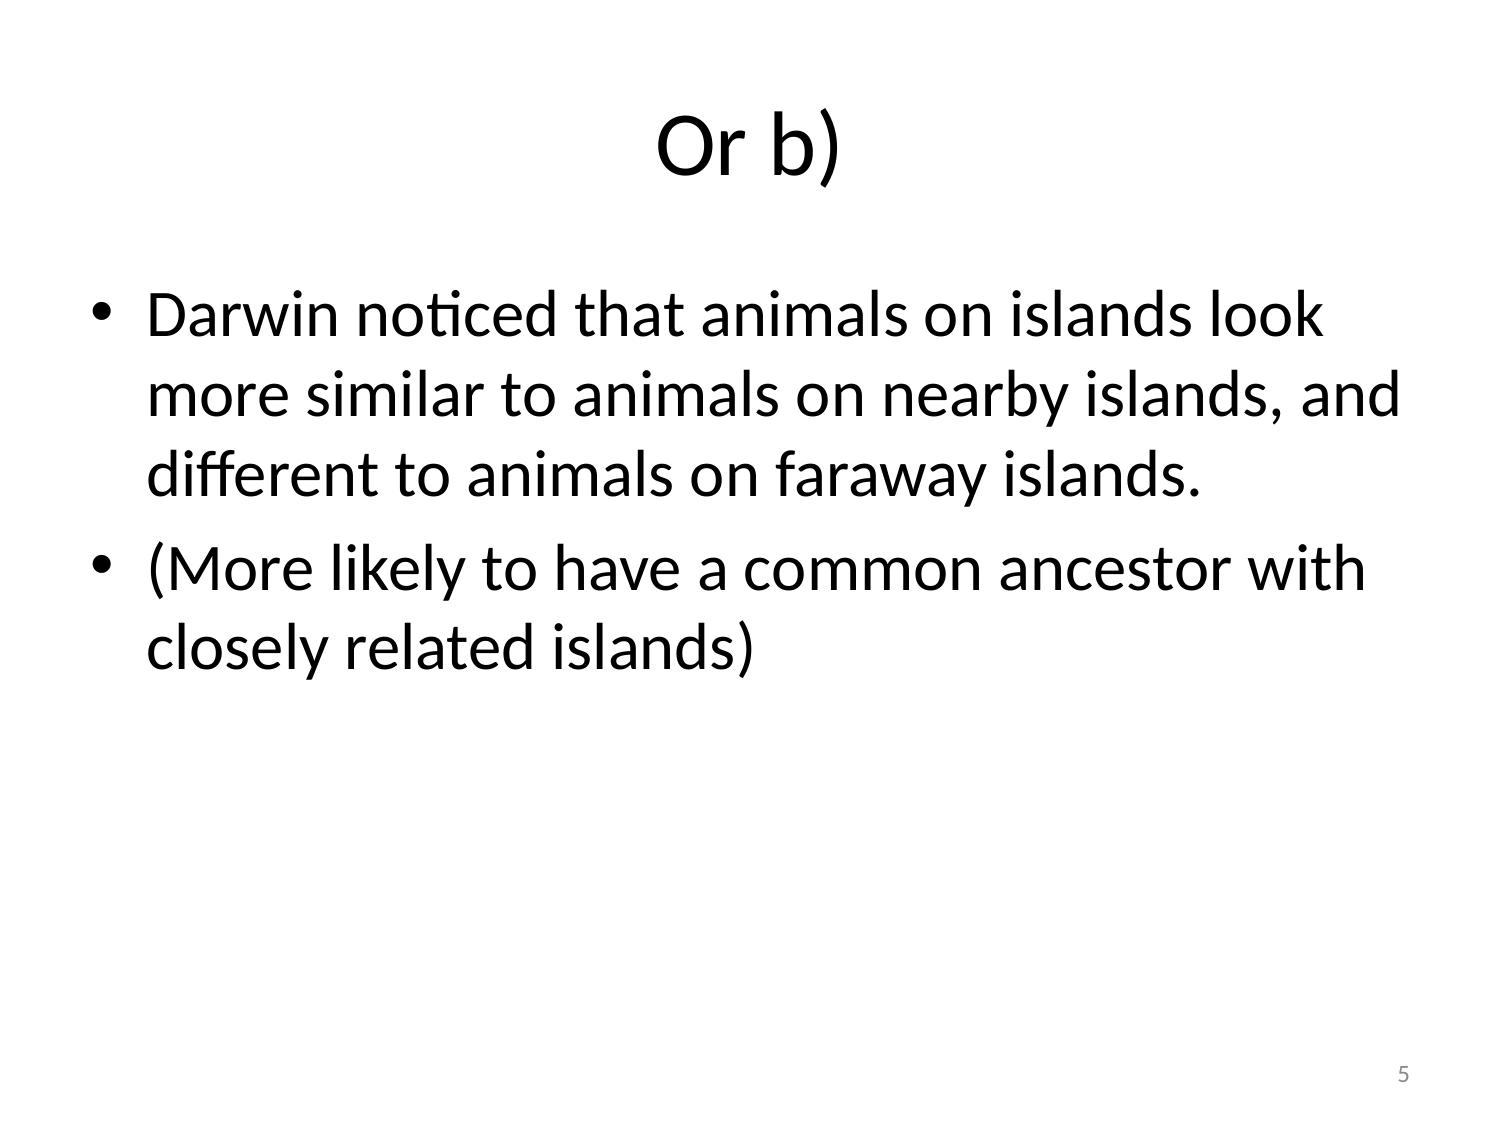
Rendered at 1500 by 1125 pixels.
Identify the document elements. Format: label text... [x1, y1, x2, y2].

list Darwin noticed that animals on islands look more similar to animals on nearby islands, and different to animals on faraway islands. (More likely to have a common ancestor with closely related islands) [75, 262, 1425, 1005]
title Or b) [75, 45, 1425, 233]
slide_number 5 [1074, 1042, 1425, 1103]
